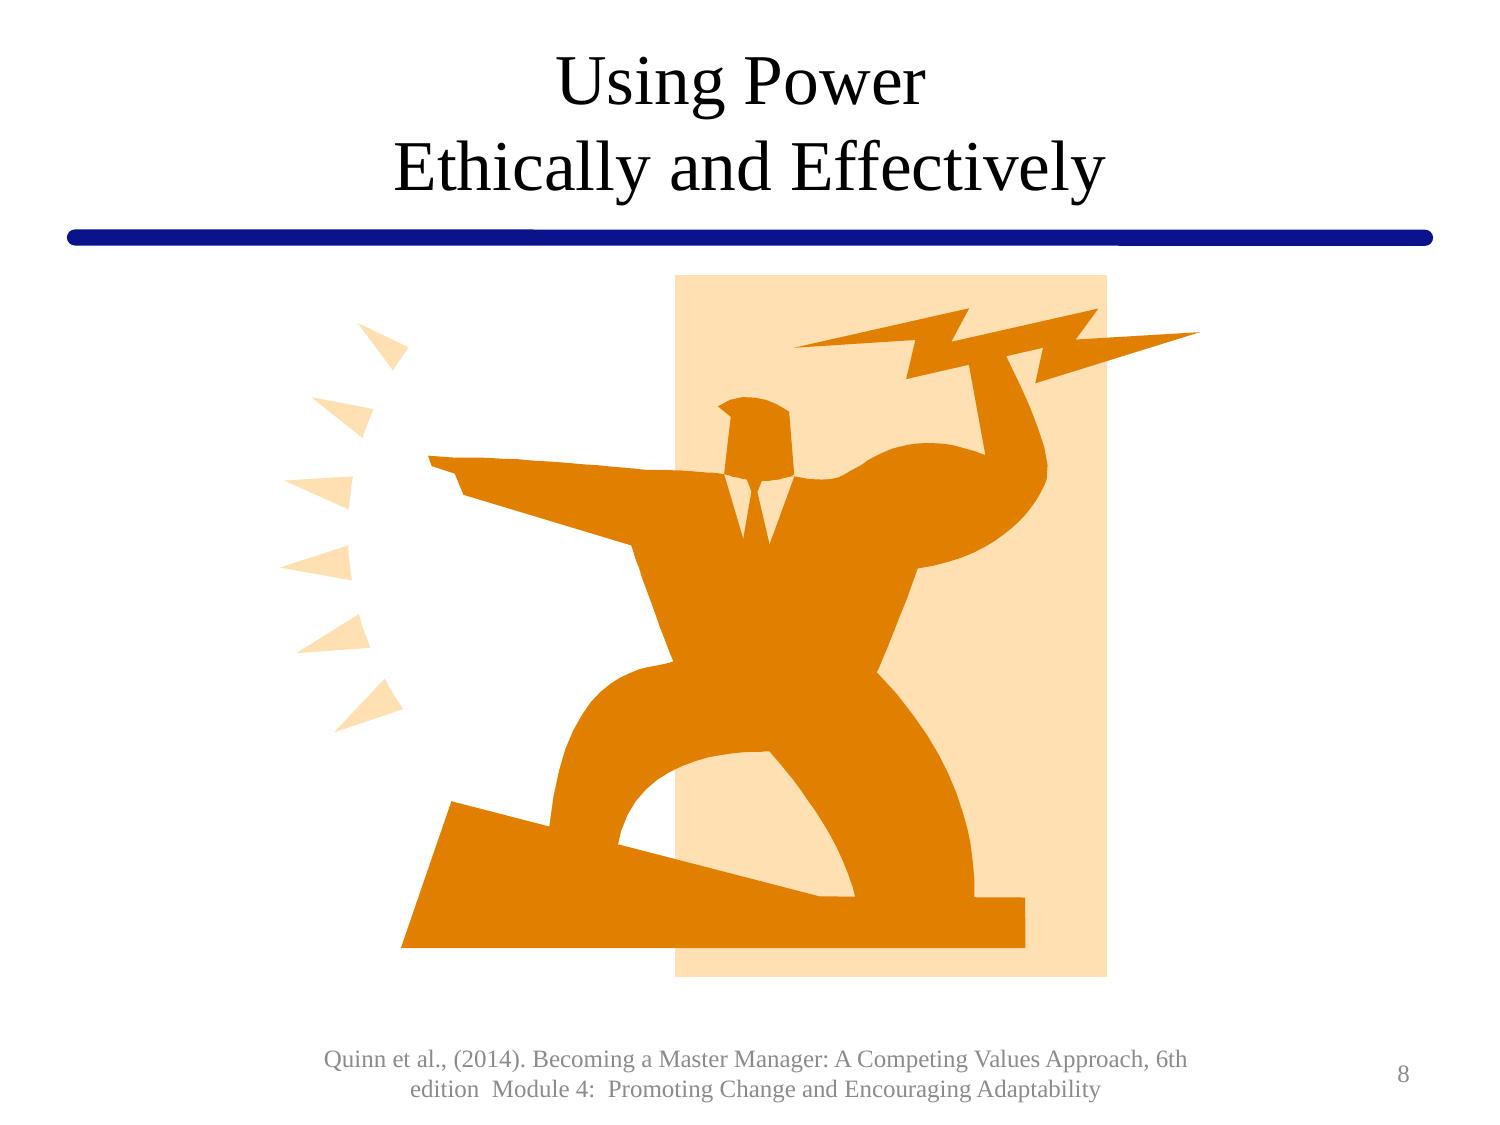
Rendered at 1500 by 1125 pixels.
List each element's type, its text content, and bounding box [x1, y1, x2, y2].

slide_number 8 [1074, 1042, 1425, 1103]
title Using Power Ethically and Effectively [75, 24, 1425, 213]
footer Quinn et al., (2014). Becoming a Master Manager: A Competing Values Approach, 6th edition Module 4: Promoting Change and Encouraging Adaptability [287, 1042, 1074, 1103]
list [279, 274, 1201, 978]
